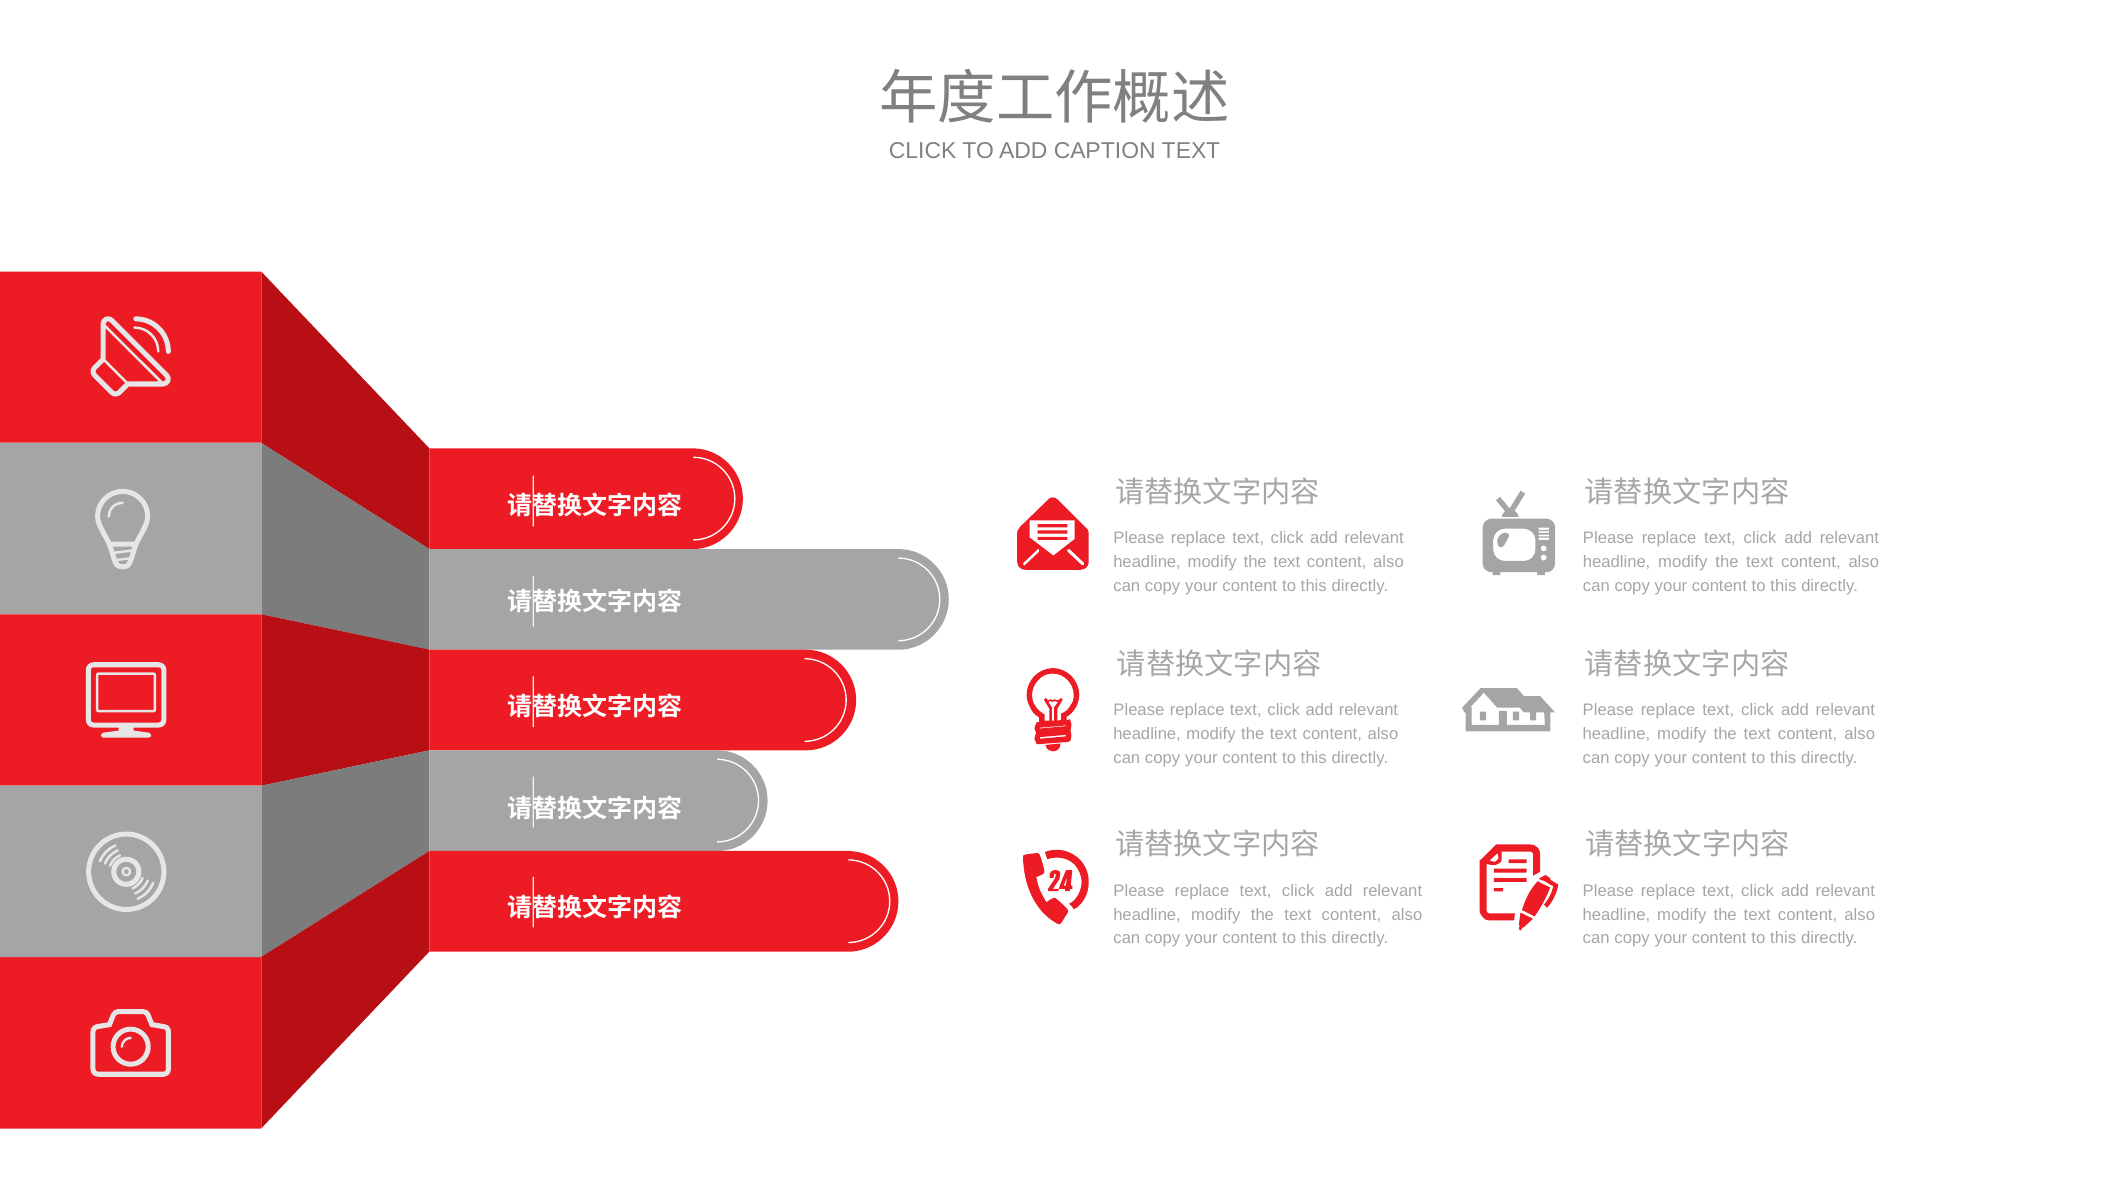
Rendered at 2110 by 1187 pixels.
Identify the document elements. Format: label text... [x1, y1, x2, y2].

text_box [0, 271, 949, 1129]
text_box [1482, 518, 1556, 576]
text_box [1098, 458, 1419, 602]
text_box [1522, 874, 1559, 917]
text_box [1017, 497, 1089, 570]
text_box [1518, 912, 1534, 931]
text_box [1044, 849, 1089, 910]
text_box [1568, 458, 1895, 602]
text_box [1026, 668, 1080, 752]
text_box 年度工作概述 [865, 60, 1245, 131]
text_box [1098, 811, 1438, 954]
text_box [1462, 688, 1556, 732]
text_box [1023, 852, 1069, 925]
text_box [1567, 630, 1891, 774]
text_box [1098, 630, 1414, 774]
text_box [1567, 811, 1891, 954]
text_box CLICK TO ADD CAPTION TEXT [865, 135, 1245, 163]
text_box [1496, 490, 1526, 517]
text_box [1479, 844, 1541, 921]
